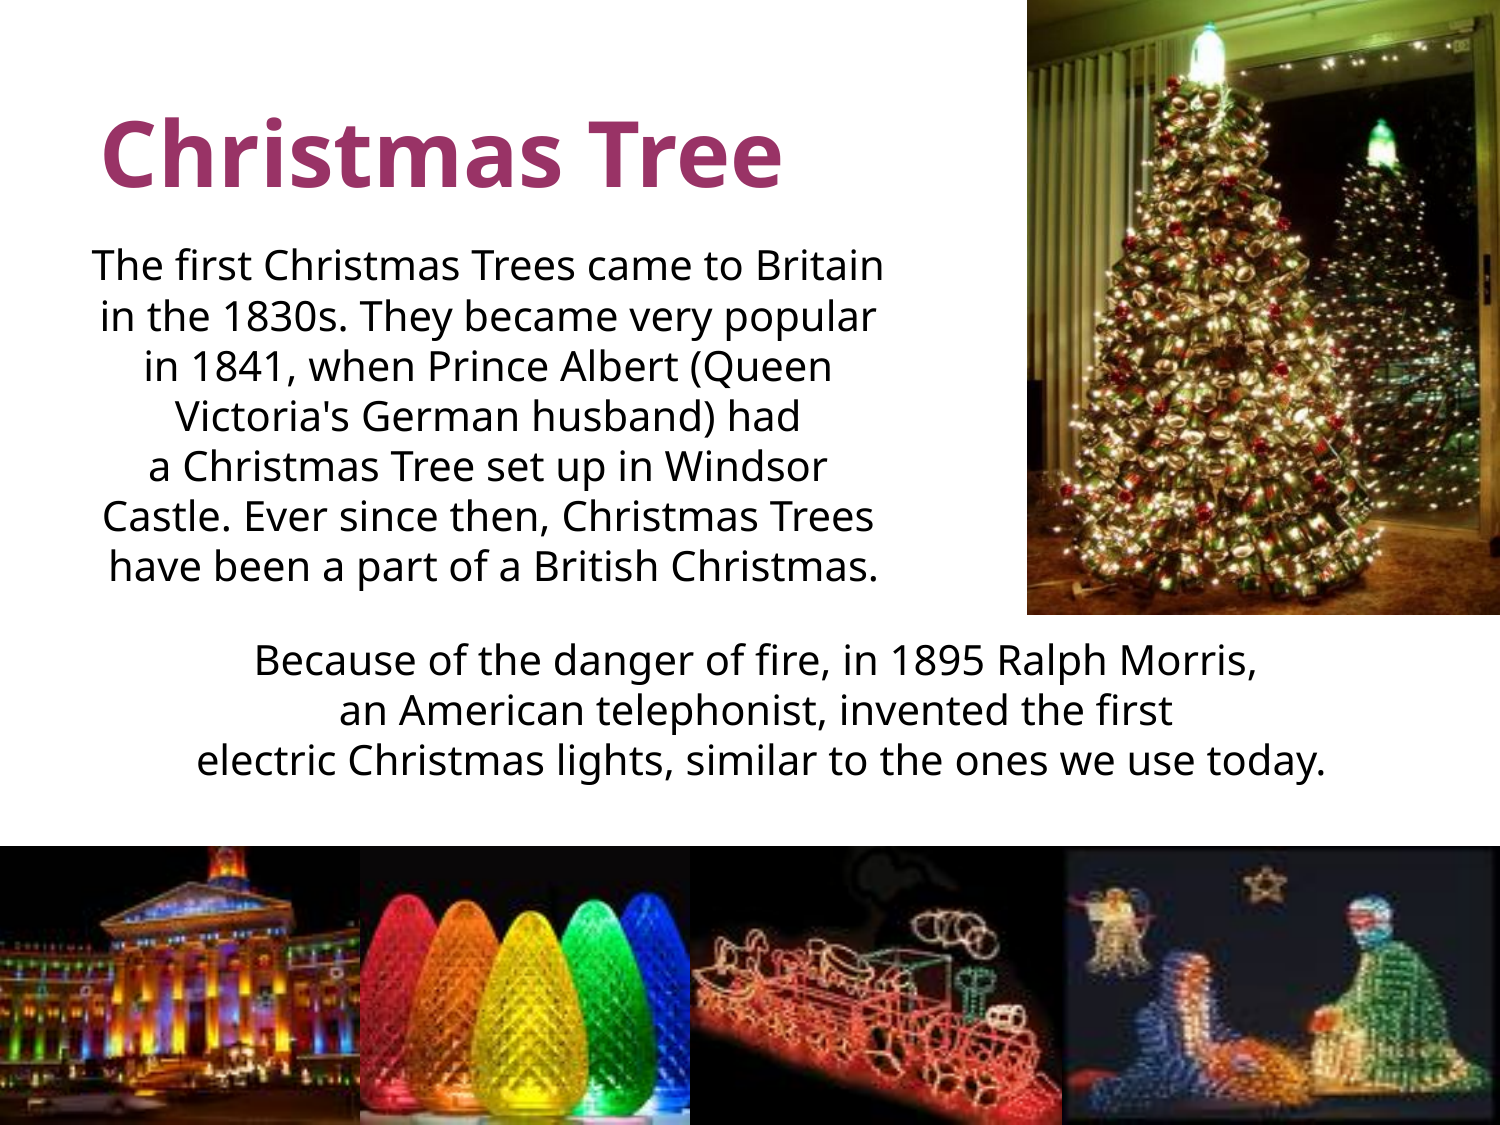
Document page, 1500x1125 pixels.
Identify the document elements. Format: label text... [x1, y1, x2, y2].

text_box Because of the danger of fire, in 1895 Ralph Morris, an American telephonist, invented the first electric Christmas lights, similar to the ones we use today. [181, 626, 1343, 791]
text_box The first Christmas Trees came to Britain in the 1830s. They became very popular in 1841, when Prince Albert (Queen Victoria's German husband) had a Christmas Tree set up in Windsor Castle. Ever since then, Christmas Trees have been a part of a British Christmas. [76, 231, 911, 597]
title Christmas Tree [0, 30, 1022, 272]
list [1027, 0, 1500, 615]
picture [0, 845, 1500, 1125]
